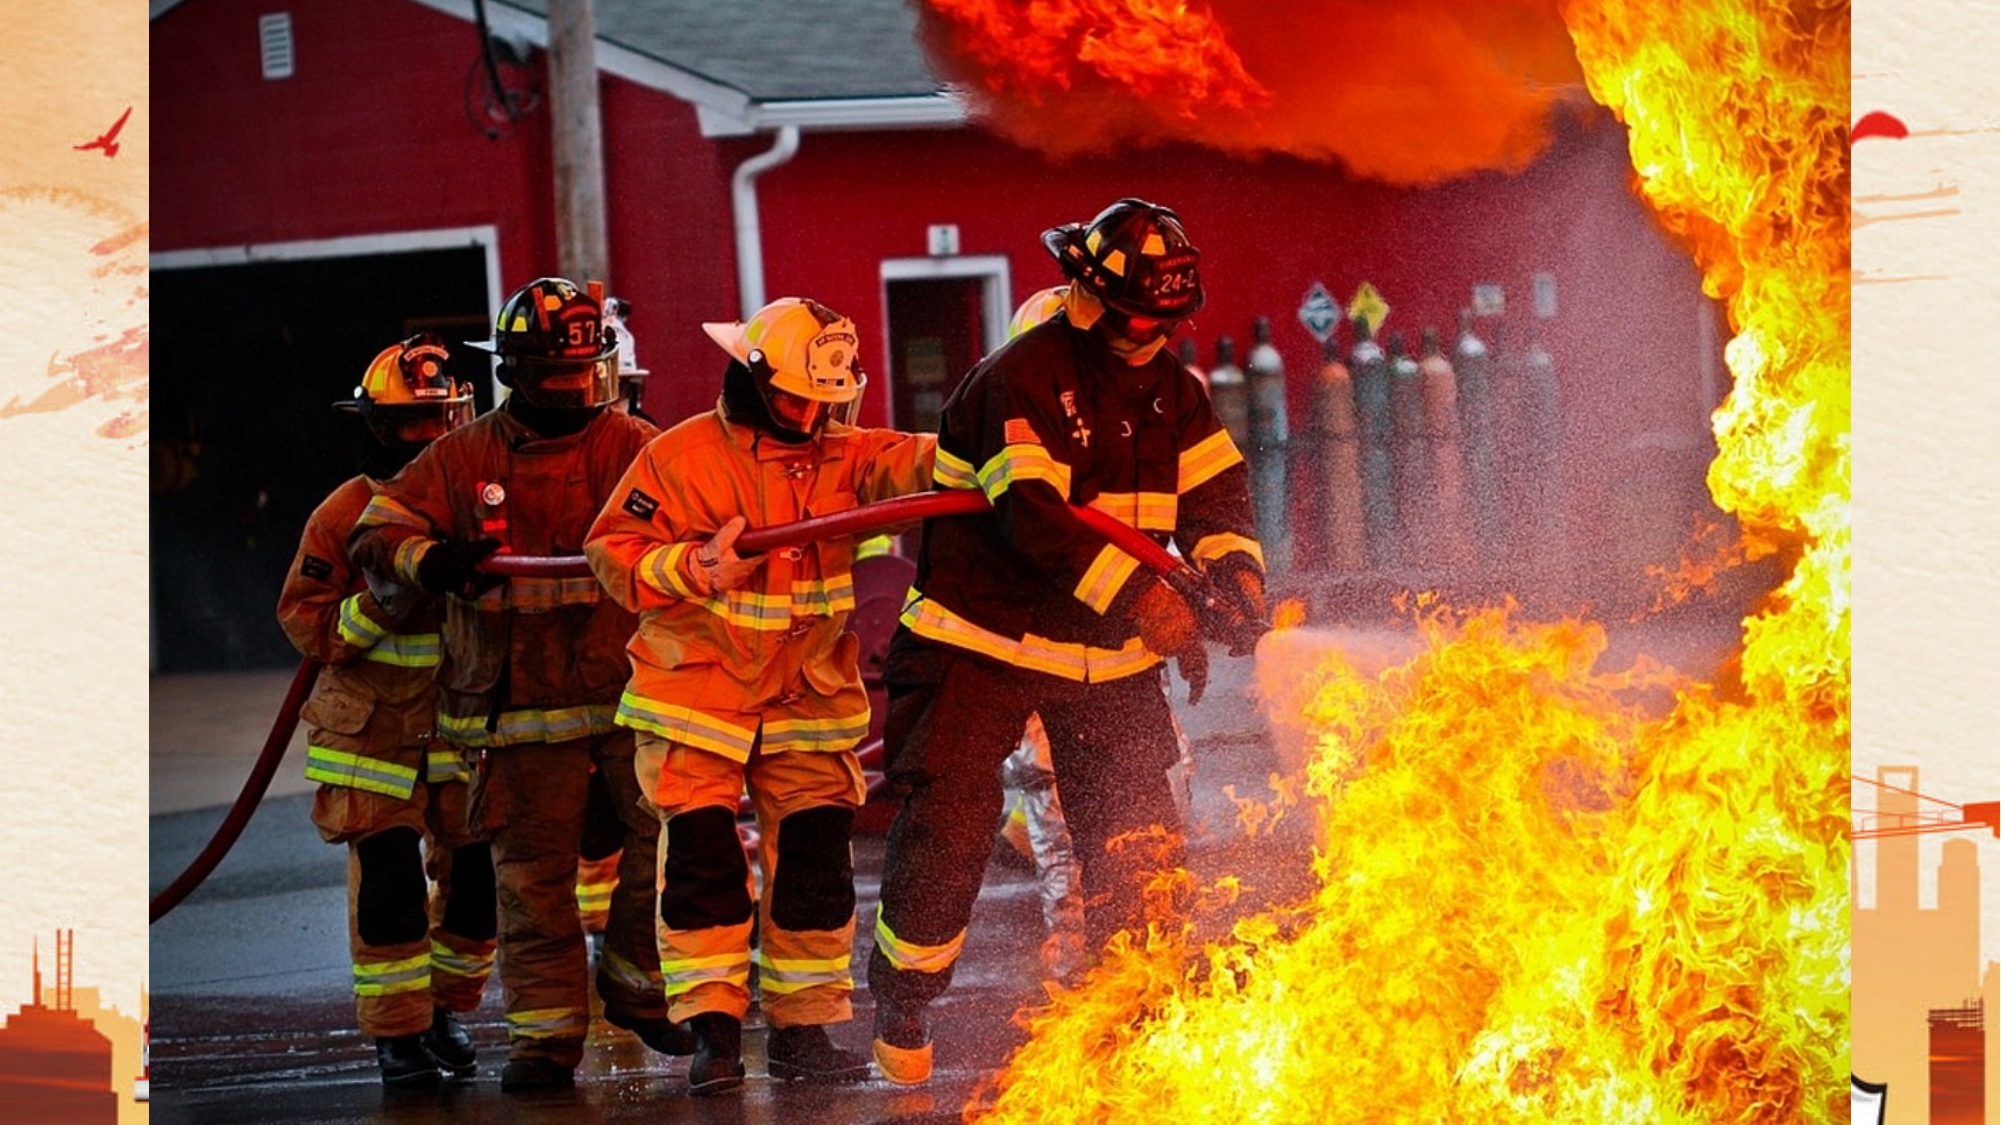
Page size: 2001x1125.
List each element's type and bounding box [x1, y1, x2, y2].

list [0, 0, 149, 1125]
picture [149, 0, 1851, 1125]
list [1851, 0, 2000, 1125]
